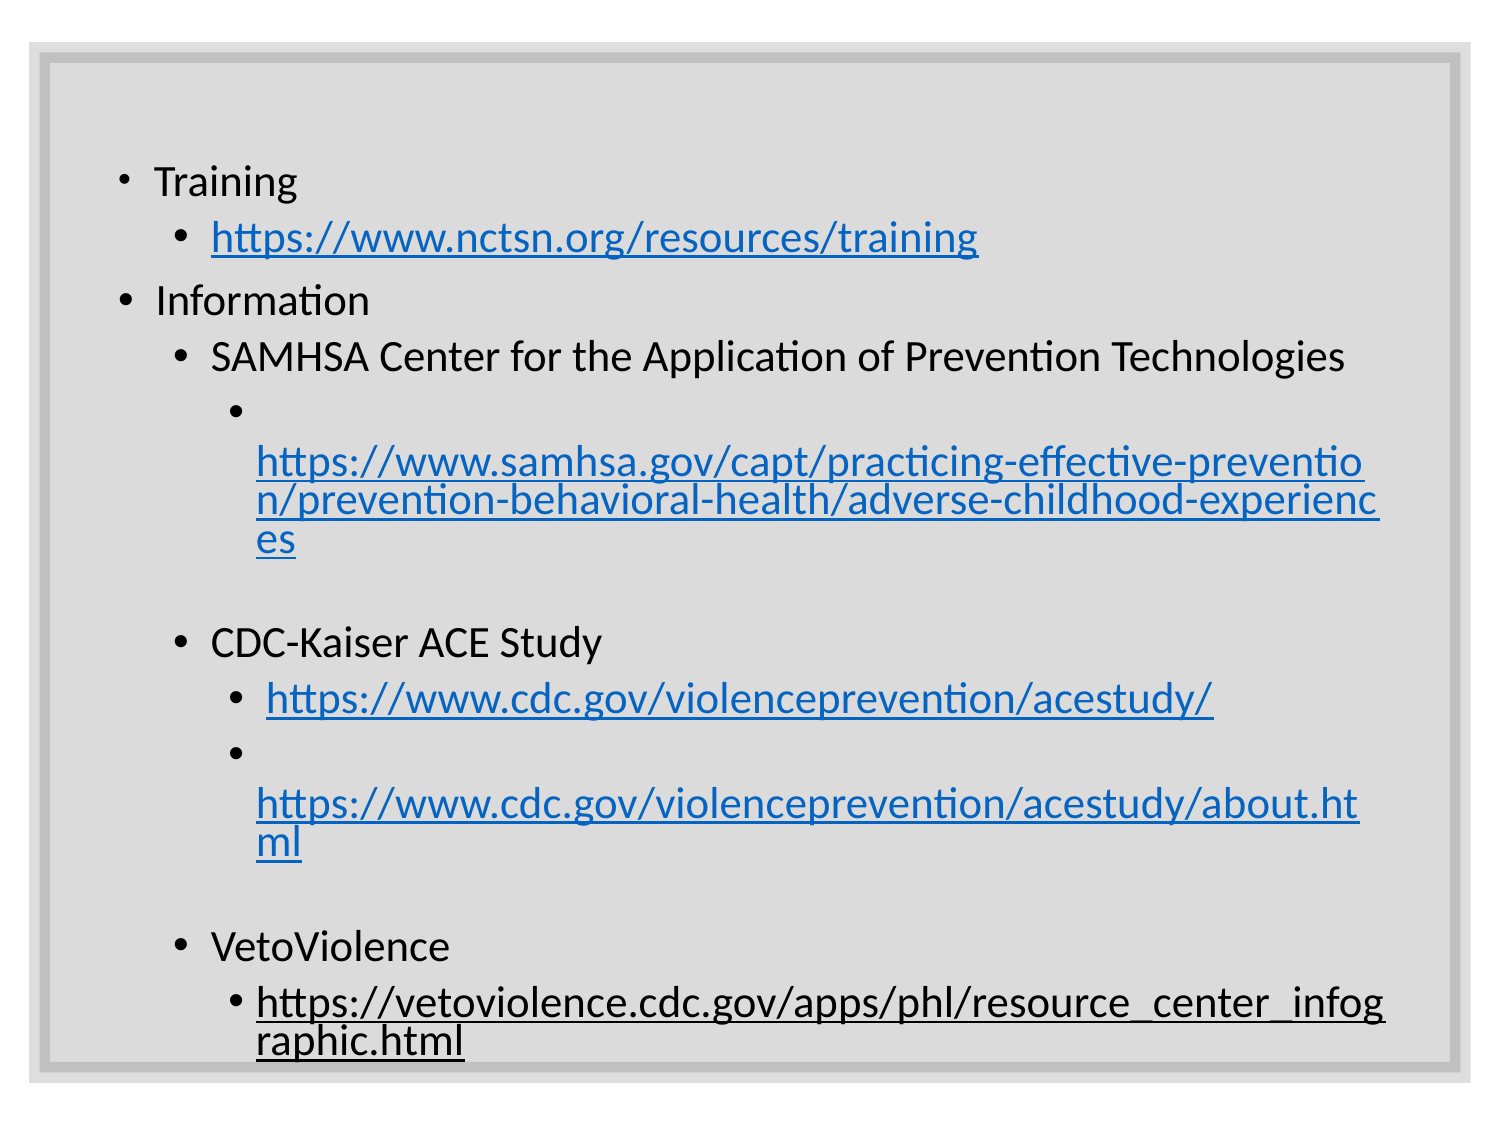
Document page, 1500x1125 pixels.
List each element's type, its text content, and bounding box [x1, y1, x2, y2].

text_box [38, 51, 1461, 1073]
list Training https://www.nctsn.org/resources/training Information SAMHSA Center for the Application of Prevention Technologies https://www.samhsa.gov/capt/practicing-effective-prevention/prevention-behavioral-health/adverse-childhood-experiences CDC-Kaiser ACE Study https://www.cdc.gov/violenceprevention/acestudy/ https://www.cdc.gov/violenceprevention/acestudy/about.html VetoViolence https://vetoviolence.cdc.gov/apps/phl/resource_center_infographic.html [103, 149, 1397, 973]
